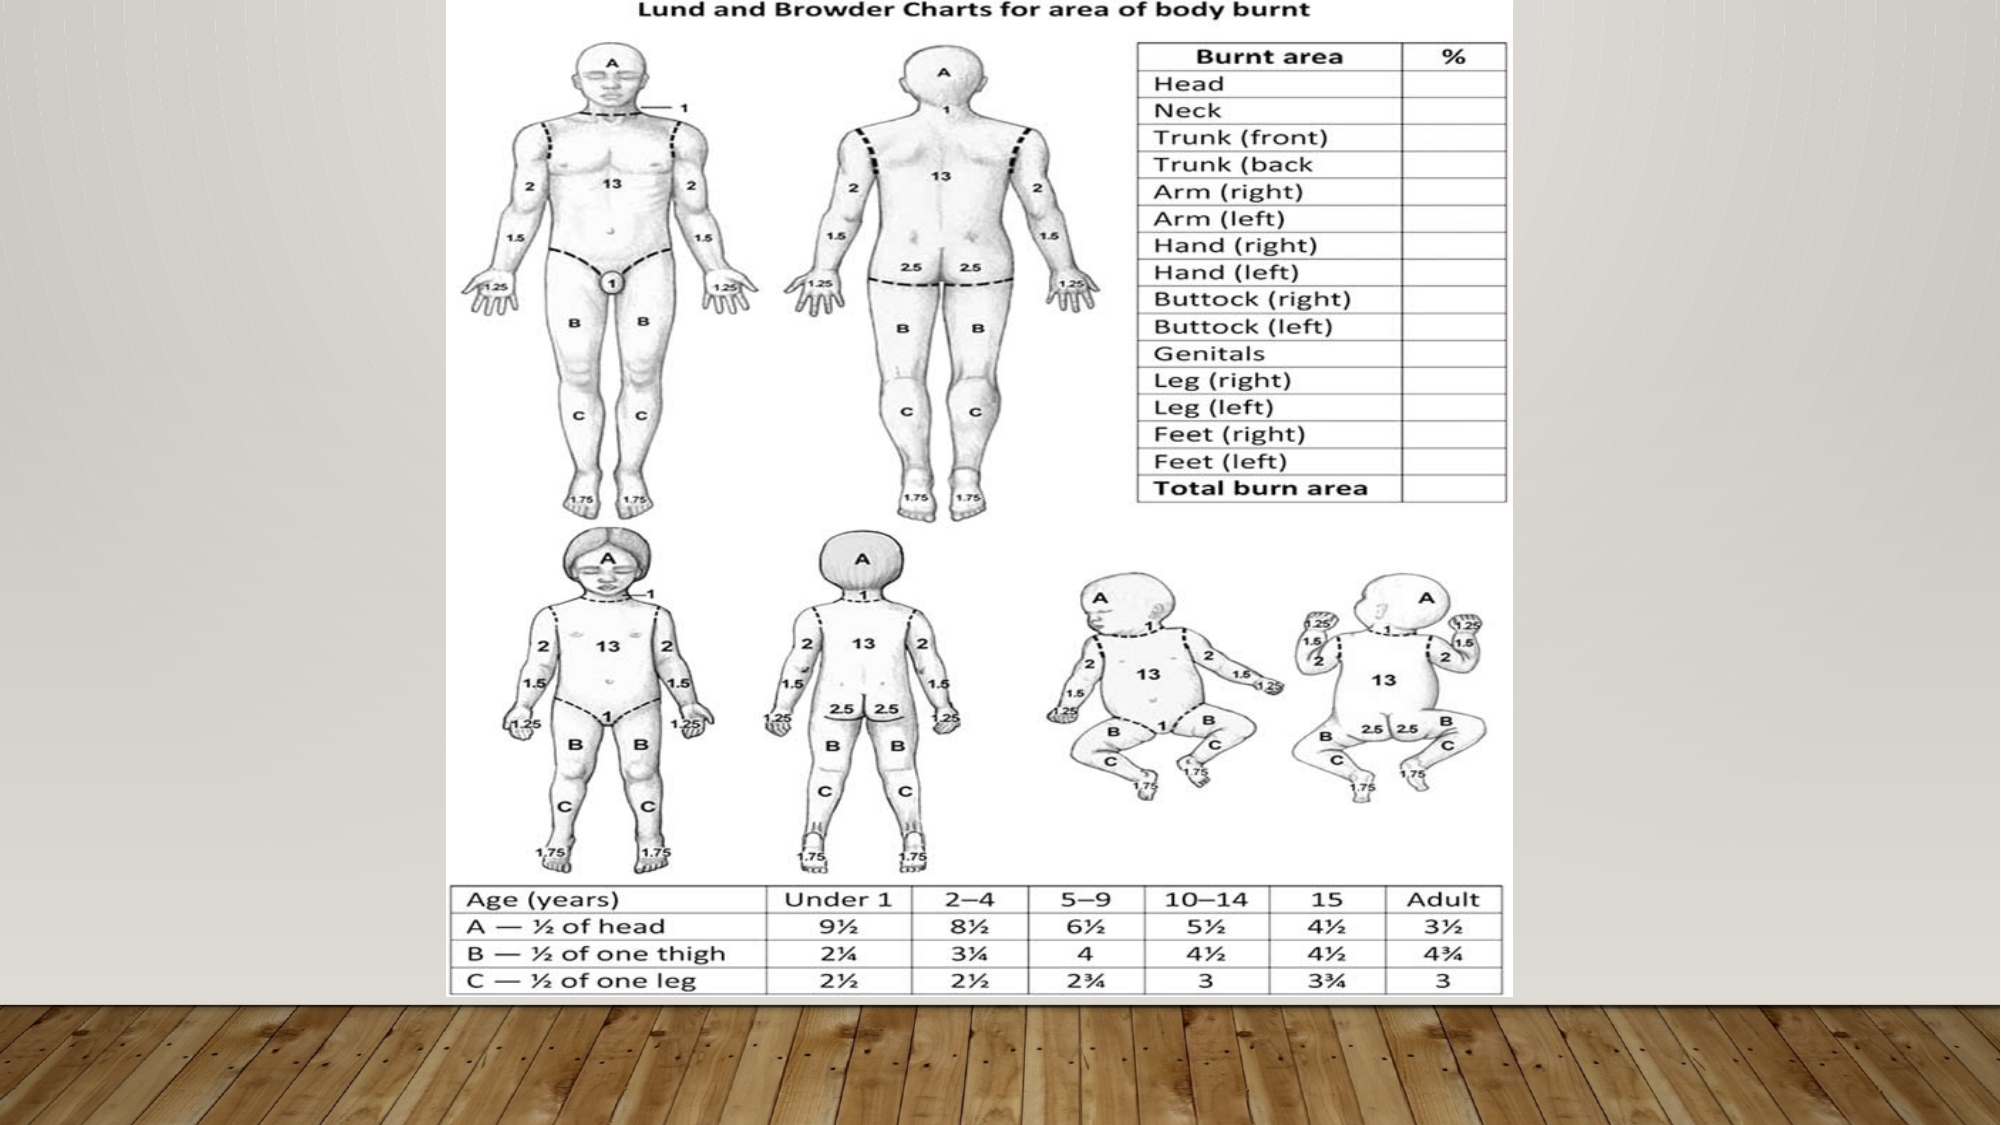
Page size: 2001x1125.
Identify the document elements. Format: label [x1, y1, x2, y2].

picture [446, 0, 1513, 997]
picture [0, 1005, 2000, 1125]
